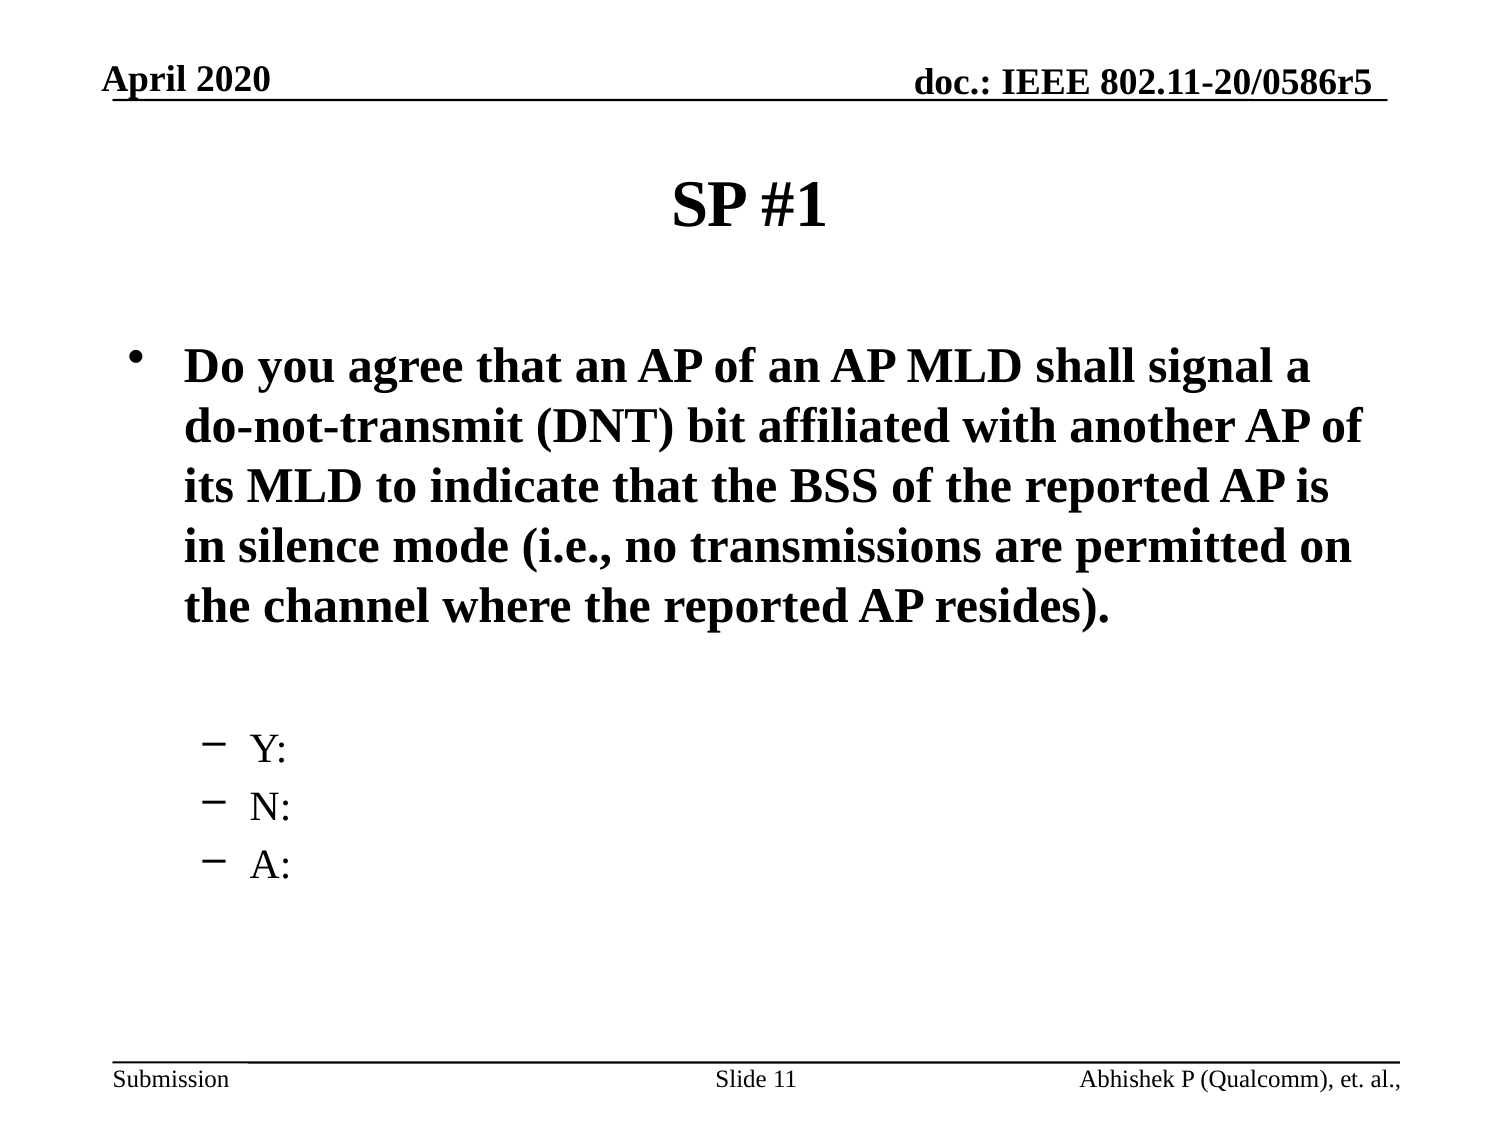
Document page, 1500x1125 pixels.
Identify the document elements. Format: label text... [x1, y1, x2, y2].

footer Abhishek P (Qualcomm), et. al., [949, 1061, 1402, 1093]
title SP #1 [112, 112, 1388, 288]
list Do you agree that an AP of an AP MLD shall signal a do-not-transmit (DNT) bit affiliated with another AP of its MLD to indicate that the BSS of the reported AP is in silence mode (i.e., no transmissions are permitted on the channel where the reported AP resides). Y: N: A: [112, 324, 1388, 1052]
slide_number Slide 11 [712, 1061, 801, 1093]
